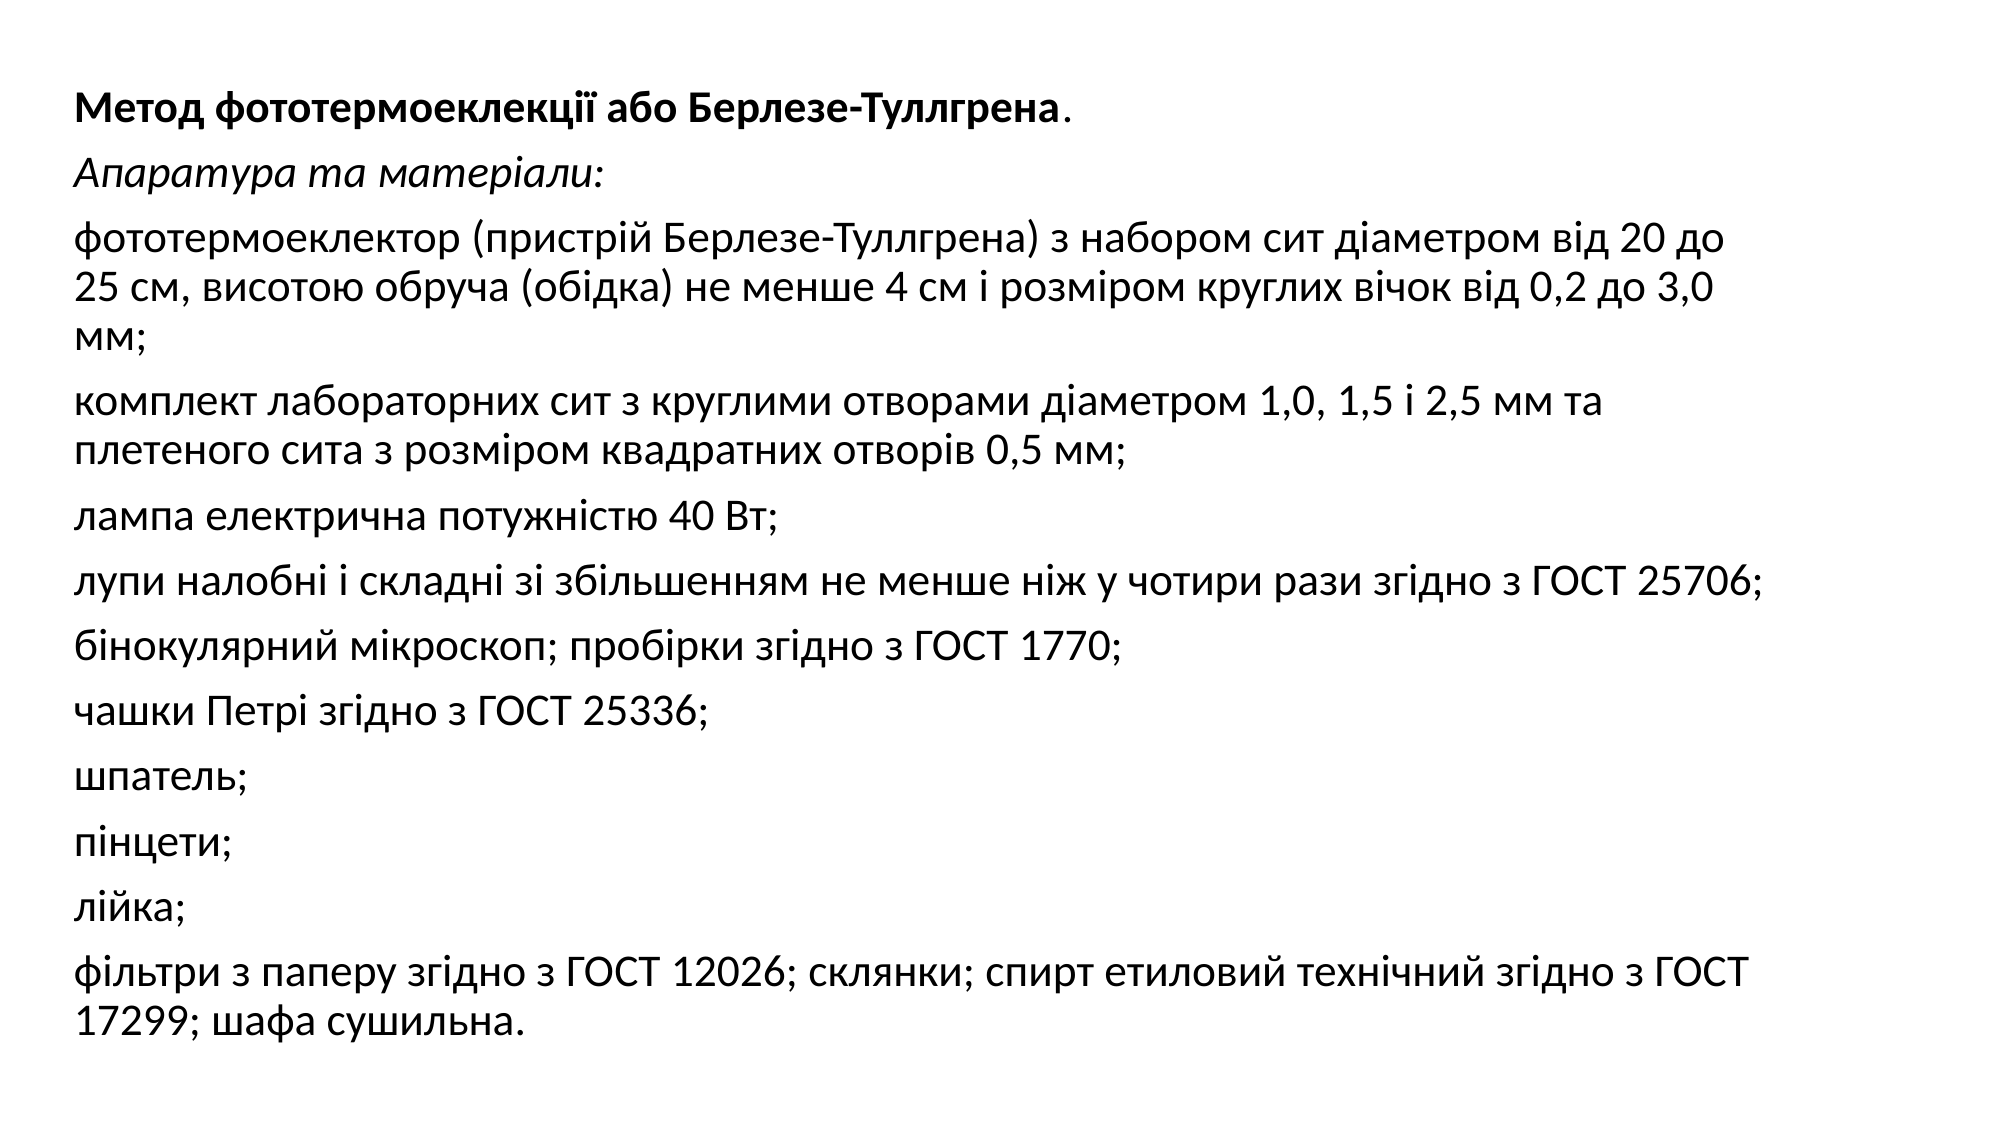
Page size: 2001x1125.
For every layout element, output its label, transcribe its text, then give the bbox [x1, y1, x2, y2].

list Метод фототермоеклекції або Берлезе-Туллгрена. Апаратура та матеріали: фототермоеклектор (пристрій Берлезе-Туллгрена) з набором сит діаметром від 20 до 25 см, висотою обруча (обідка) не менше 4 см і розміром круглих вічок від 0,2 до 3,0 мм; комплект лабораторних сит з круглими отворами діаметром 1,0, 1,5 і 2,5 мм та плетеного сита з розміром квадратних отворів 0,5 мм; лампа електрична потужністю 40 Вт; лупи налобні і складні зі збільшенням не менше ніж у чотири рази згідно з ГОСТ 25706; бінокулярний мікроскоп; пробірки згідно з ГОСТ 1770; чашки Петрі згідно з ГОСТ 25336; шпатель; пінцети; лійка; фільтри з паперу згідно з ГОСТ 12026; склянки; спирт етиловий технічний згідно з ГОСТ 17299; шафа сушильна. [59, 75, 1784, 1076]
